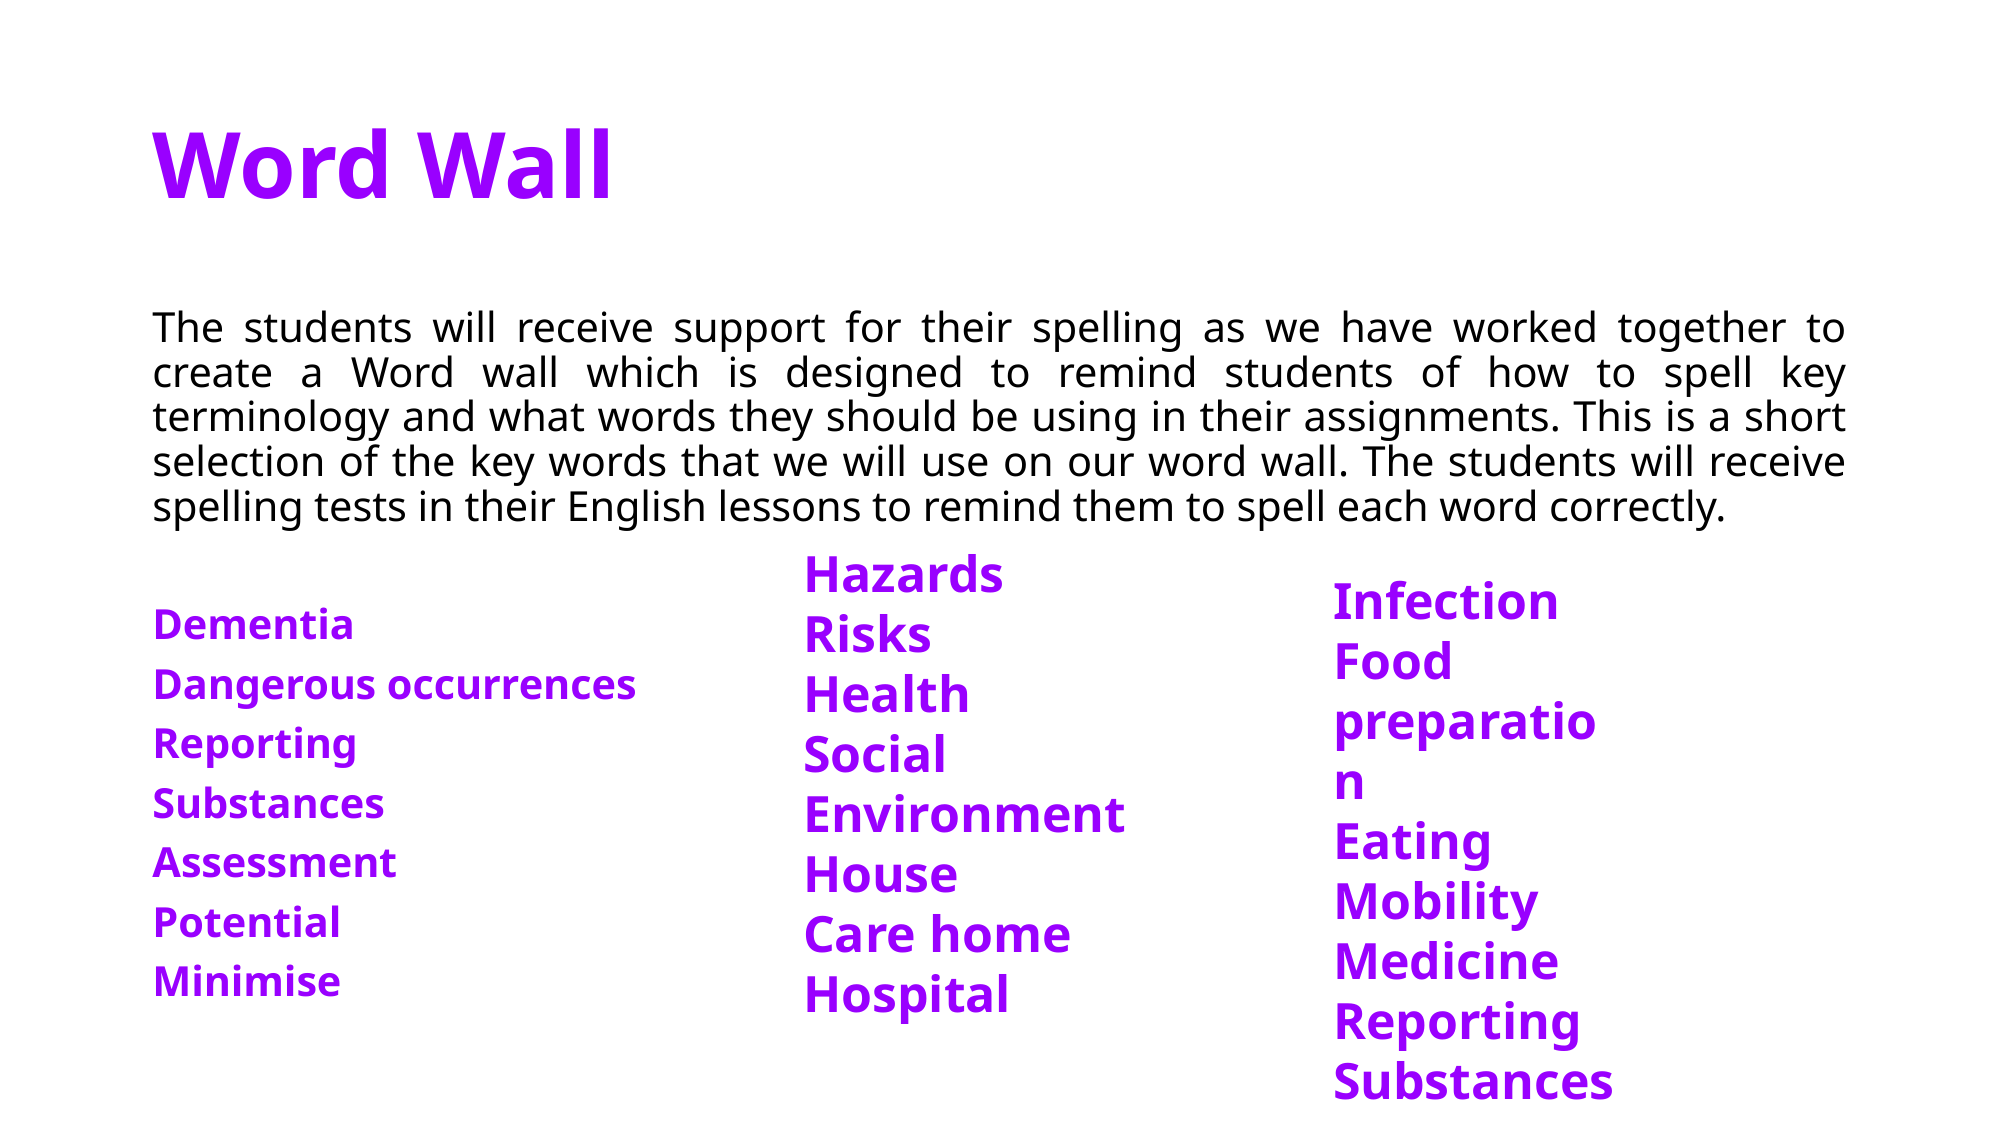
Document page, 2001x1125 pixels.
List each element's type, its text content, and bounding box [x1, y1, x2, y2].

text_box Hazards Risks Health Social Environment House Care home Hospital [788, 535, 1275, 1031]
text_box Infection Food preparation Eating Mobility Medicine Reporting Substances [1318, 562, 1633, 1125]
list The students will receive support for their spelling as we have worked together to create a Word wall which is designed to remind students of how to spell key terminology and what words they should be using in their assignments. This is a short selection of the key words that we will use on our word wall. The students will receive spelling tests in their English lessons to remind them to spell each word correctly. Dementia Dangerous occurrences Reporting Substances Assessment Potential Minimise [137, 299, 1863, 1014]
title Word Wall [137, 59, 1863, 278]
